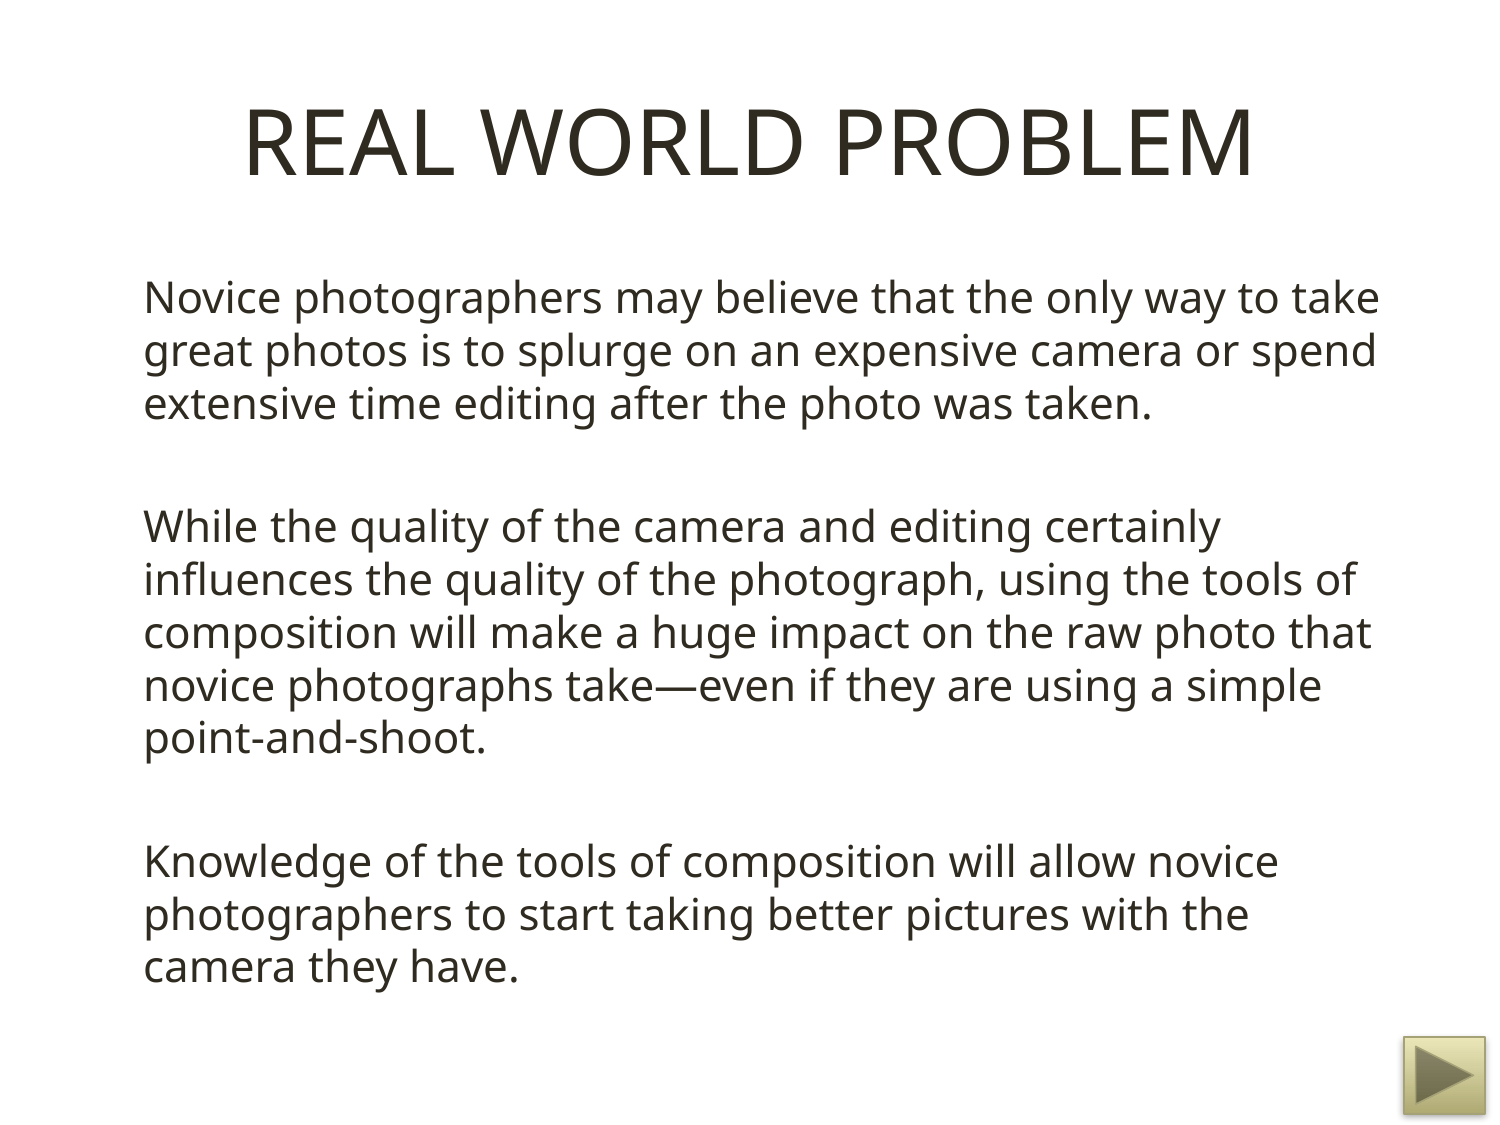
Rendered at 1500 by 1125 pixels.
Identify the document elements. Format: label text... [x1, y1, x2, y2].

list Novice photographers may believe that the only way to take great photos is to splurge on an expensive camera or spend extensive time editing after the photo was taken. While the quality of the camera and editing certainly influences the quality of the photograph, using the tools of composition will make a huge impact on the raw photo that novice photographs take—even if they are using a simple point-and-shoot. Knowledge of the tools of composition will allow novice photographers to start taking better pictures with the camera they have. [75, 262, 1425, 1005]
title REAL WORLD PROBLEM [75, 45, 1425, 233]
